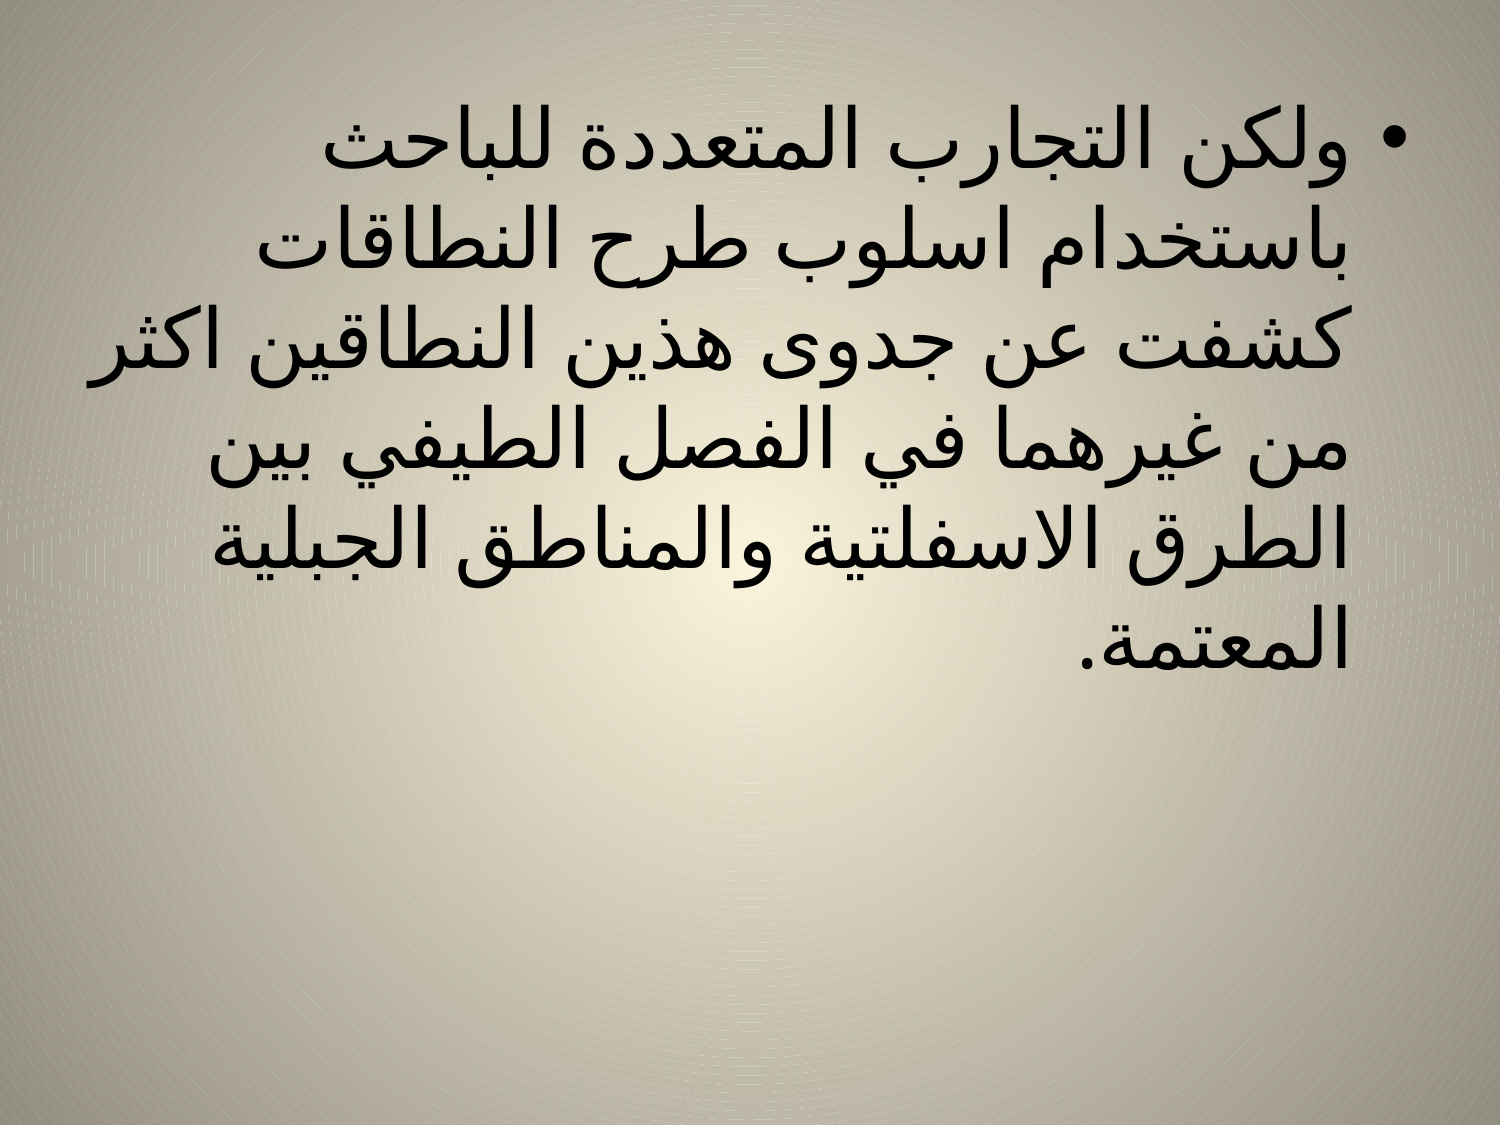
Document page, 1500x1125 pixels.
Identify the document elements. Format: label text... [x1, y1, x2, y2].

list ولكن التجارب المتعددة للباحث باستخدام اسلوب طرح النطاقات كشفت عن جدوى هذين النطاقين اكثر من غيرهما في الفصل الطيفي بين الطرق الاسفلتية والمناطق الجبلية المعتمة. [75, 78, 1425, 1005]
